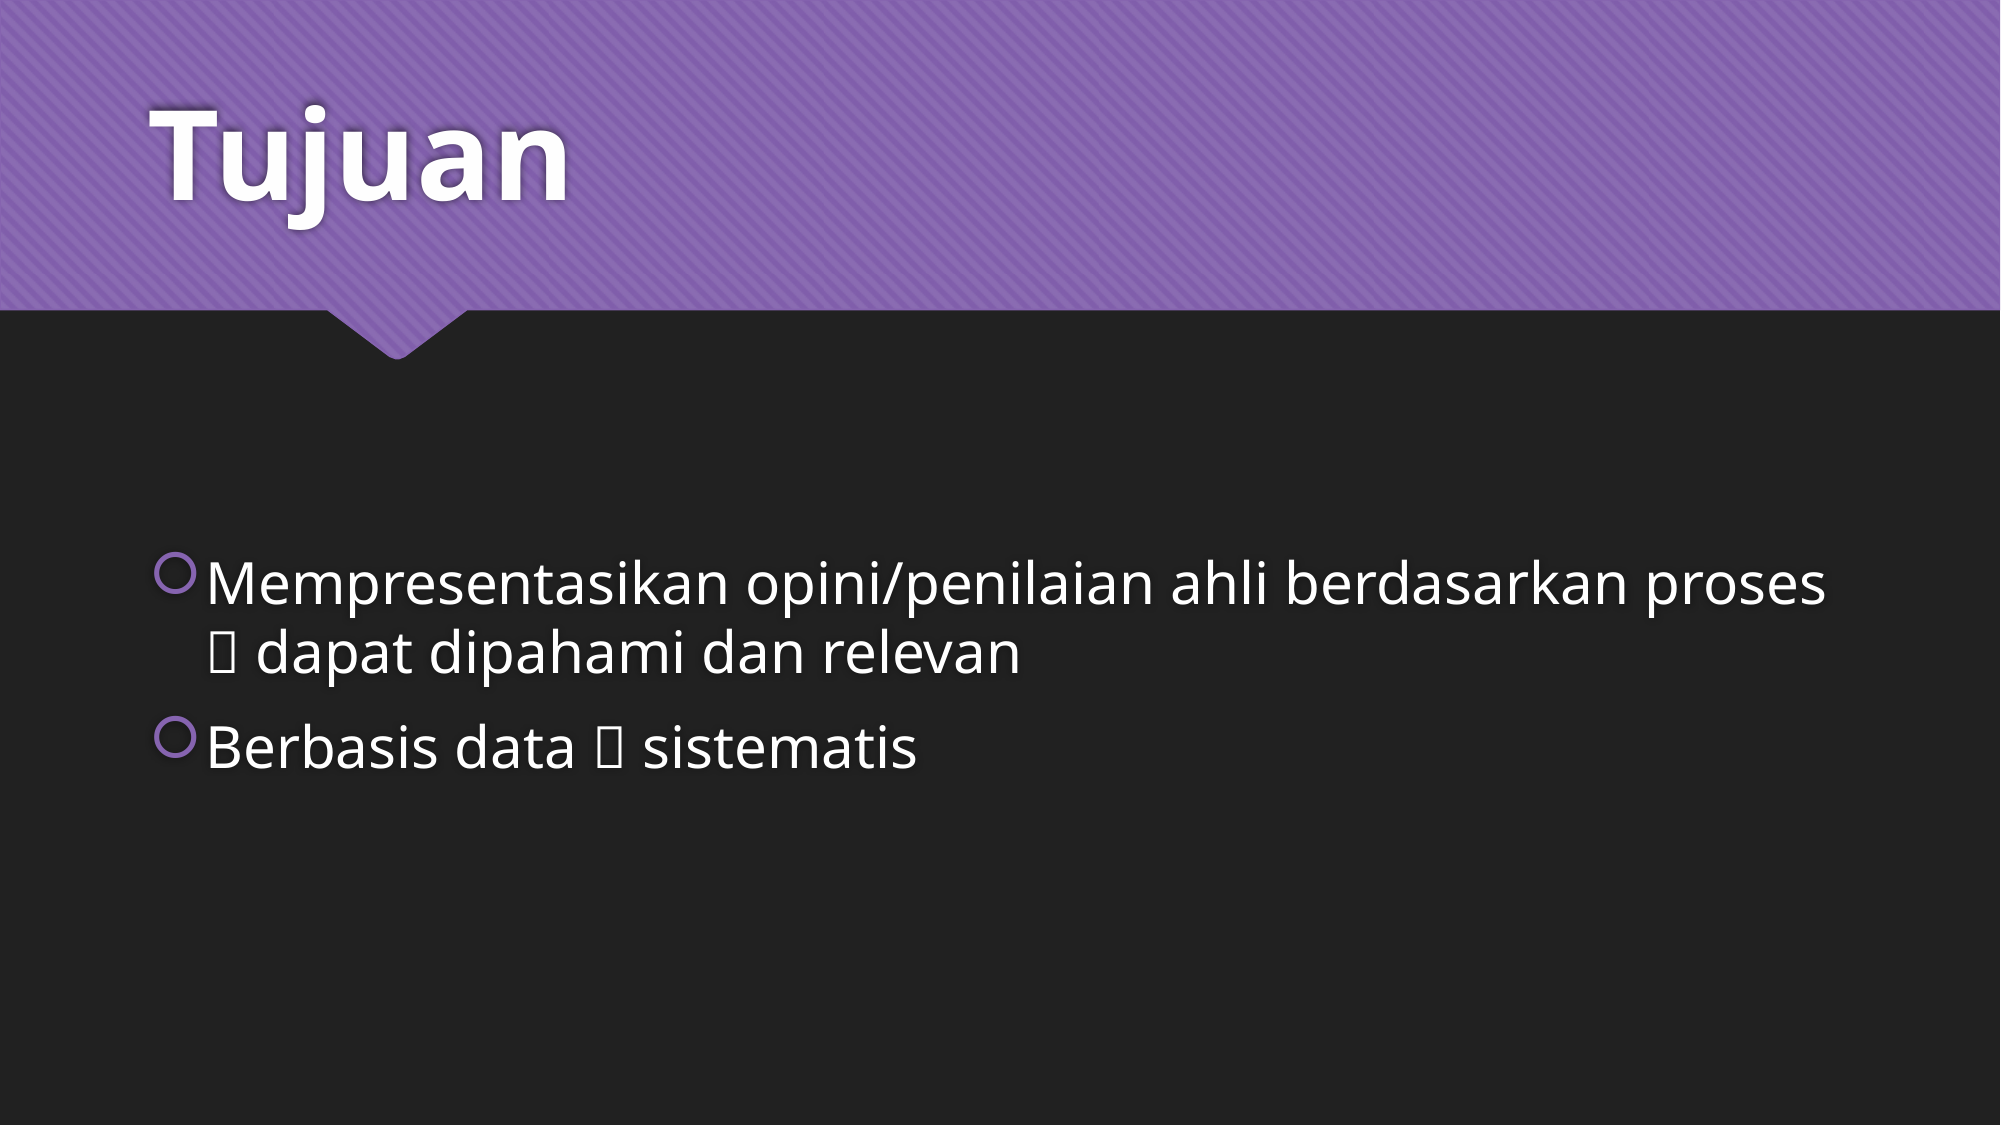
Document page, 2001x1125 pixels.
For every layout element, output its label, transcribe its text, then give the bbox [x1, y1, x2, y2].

title Tujuan [132, 73, 1868, 233]
list Mempresentasikan opini/penilaian ahli berdasarkan proses  dapat dipahami dan relevan Berbasis data  sistematis [134, 364, 1866, 962]
